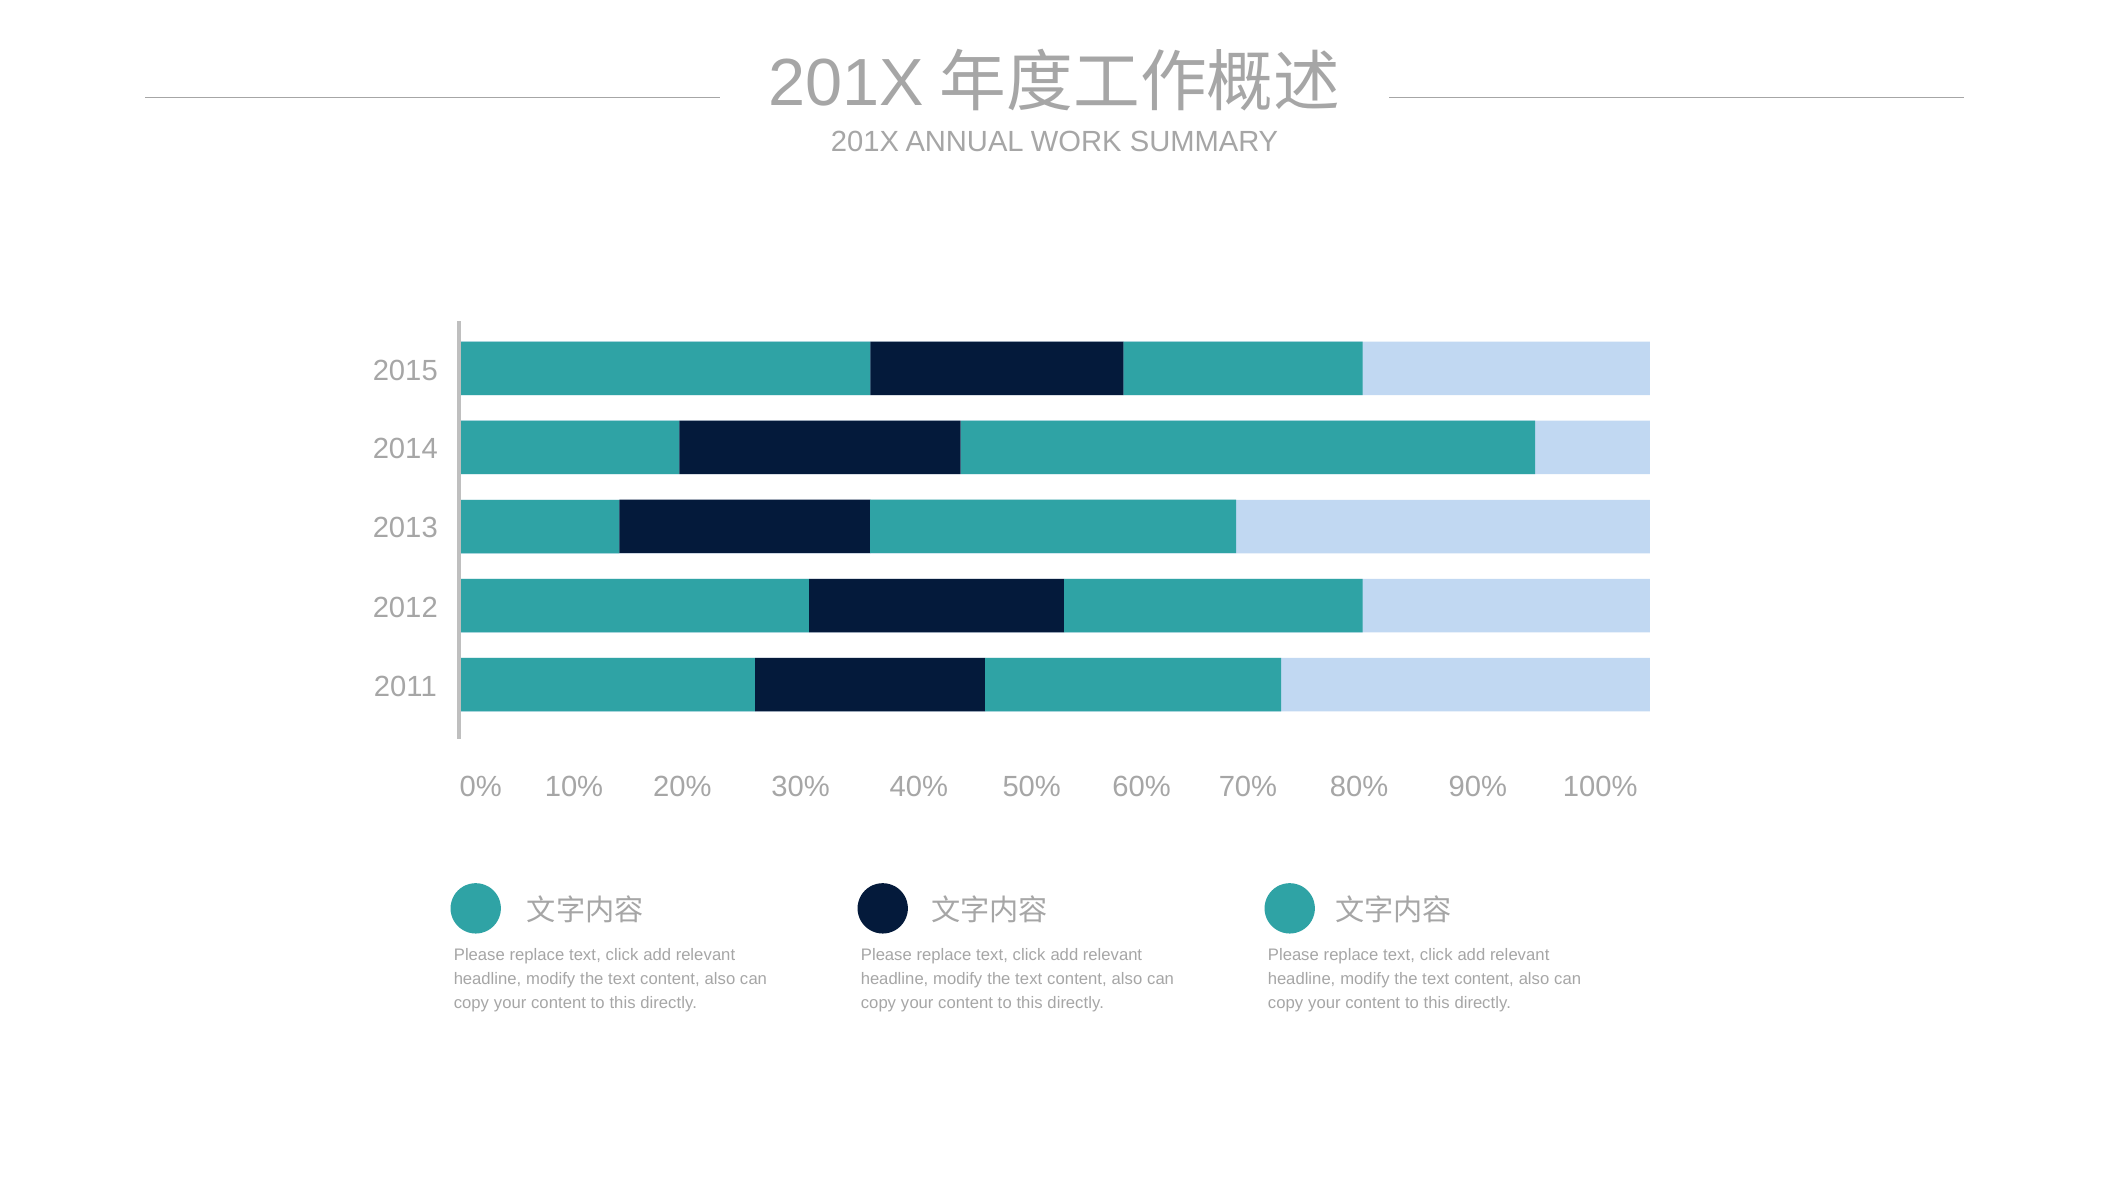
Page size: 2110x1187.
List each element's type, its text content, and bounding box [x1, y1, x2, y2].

text_box 201X ANNUAL WORK SUMMARY [824, 122, 1285, 158]
text_box 文字内容 [916, 876, 1063, 932]
text_box Please replace text, click add relevant headline, modify the text content, also can copy your content to this directly. [846, 932, 1215, 1020]
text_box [357, 321, 1654, 807]
text_box Please replace text, click add relevant headline, modify the text content, also can copy your content to this directly. [1253, 932, 1622, 1020]
text_box [856, 882, 909, 932]
text_box 201X年度工作概述 [730, 98, 1379, 119]
text_box [449, 882, 502, 932]
text_box 文字内容 [512, 876, 659, 932]
text_box 201X年度工作概述 [730, 38, 1379, 96]
text_box Please replace text, click add relevant headline, modify the text content, also can copy your content to this directly. [439, 932, 808, 1020]
text_box [1263, 882, 1316, 932]
text_box 文字内容 [1320, 876, 1468, 932]
